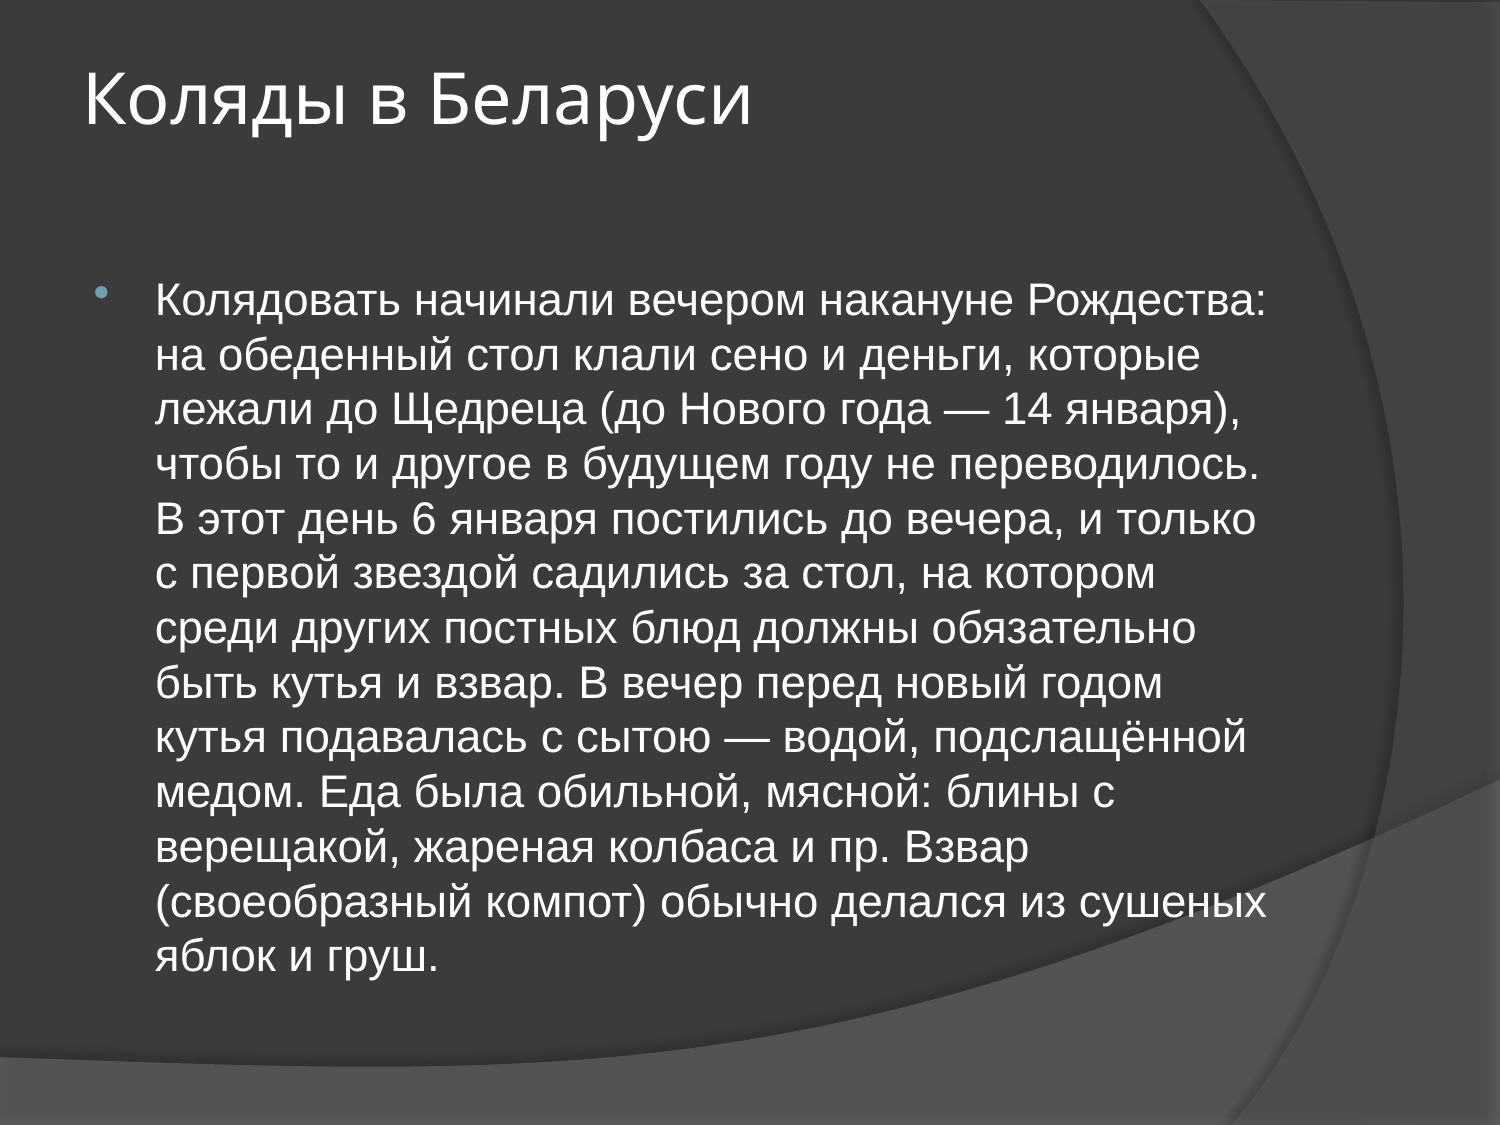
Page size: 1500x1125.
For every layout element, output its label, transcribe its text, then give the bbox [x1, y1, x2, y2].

title Коляды в Беларуси [75, 45, 1300, 233]
list Колядовать начинали вечером накануне Рождества: на обеденный стол клали сено и деньги, которые лежали до Щедреца (до Нового года — 14 января), чтобы то и другое в будущем году не переводилось. В этот день 6 января постились до вечера, и только с первой звездой садились за стол, на котором среди других постных блюд должны обязательно быть кутья и взвар. В вечер перед новый годом кутья подавалась с сытою — водой, подслащённой медом. Еда была обильной, мясной: блины с верещакой, жареная колбаса и пр. Взвар (своеобразный компот) обычно делался из сушеных яблок и груш. [75, 262, 1300, 1005]
